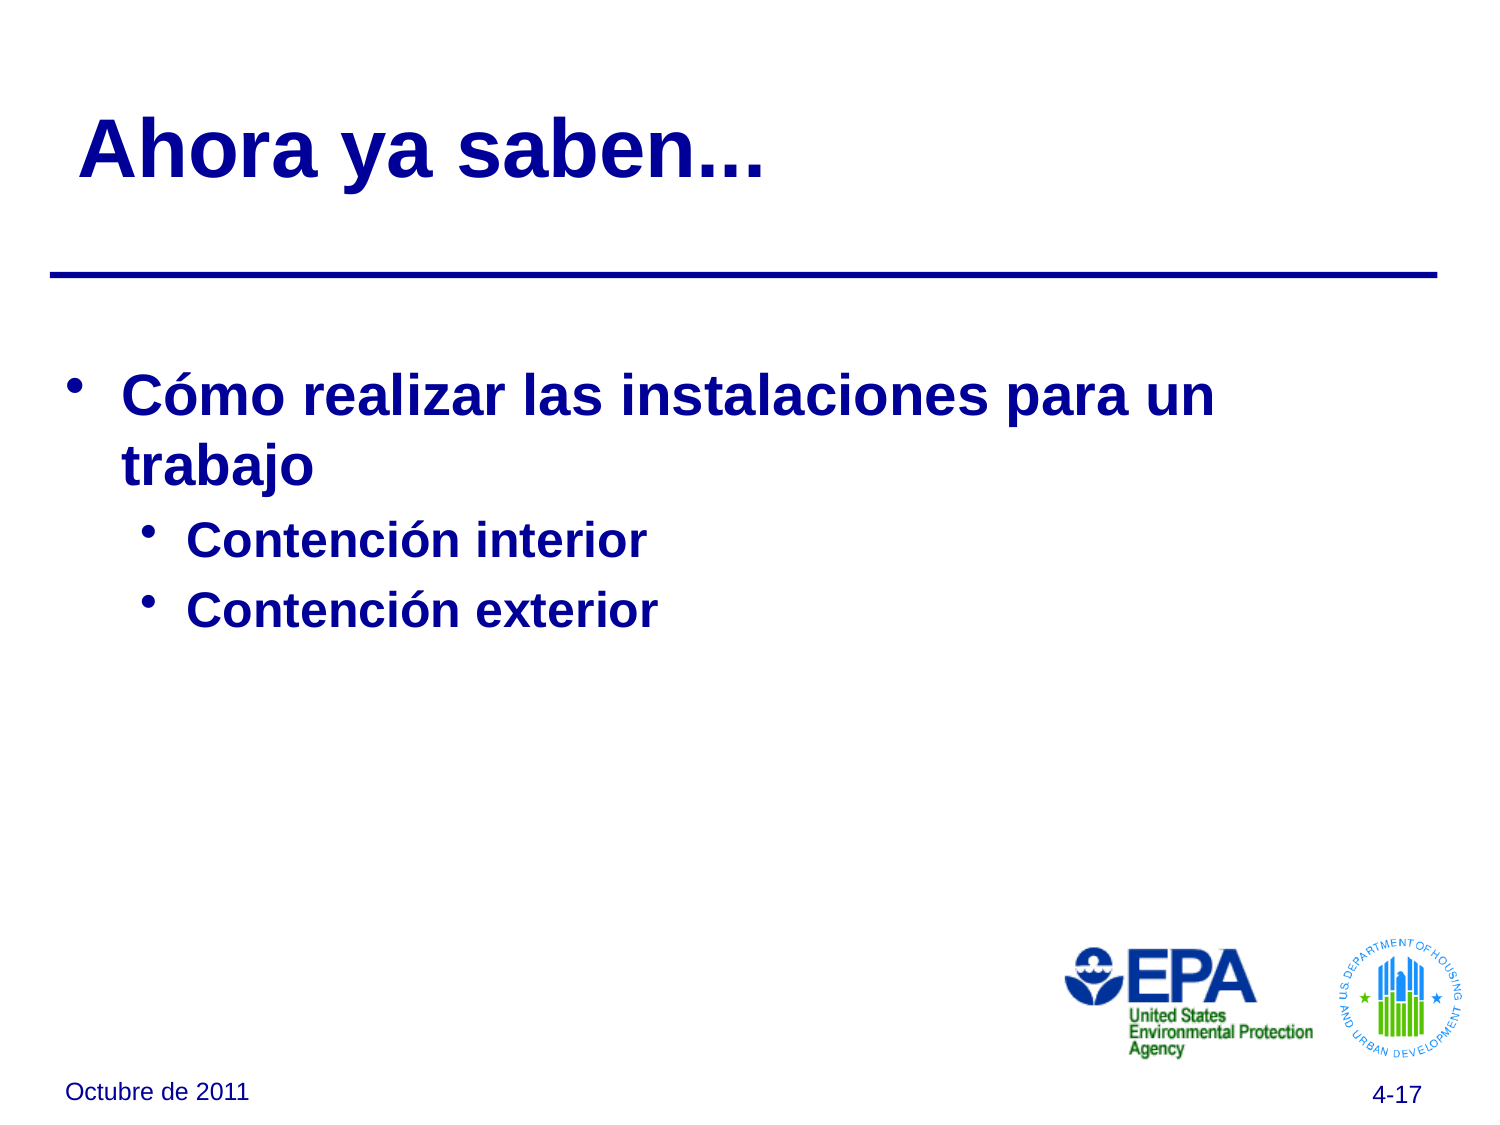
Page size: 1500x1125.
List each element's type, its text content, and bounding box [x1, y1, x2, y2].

picture [1062, 1026, 1319, 1064]
picture [1337, 937, 1463, 1059]
title Ahora ya saben... [61, 61, 1438, 226]
slide_number 4-17 [1124, 1049, 1438, 1125]
slide_number Octubre de 2011 [49, 1049, 363, 1125]
list Cómo realizar las instalaciones para un trabajo Contención interior Contención exterior [49, 349, 1438, 1026]
